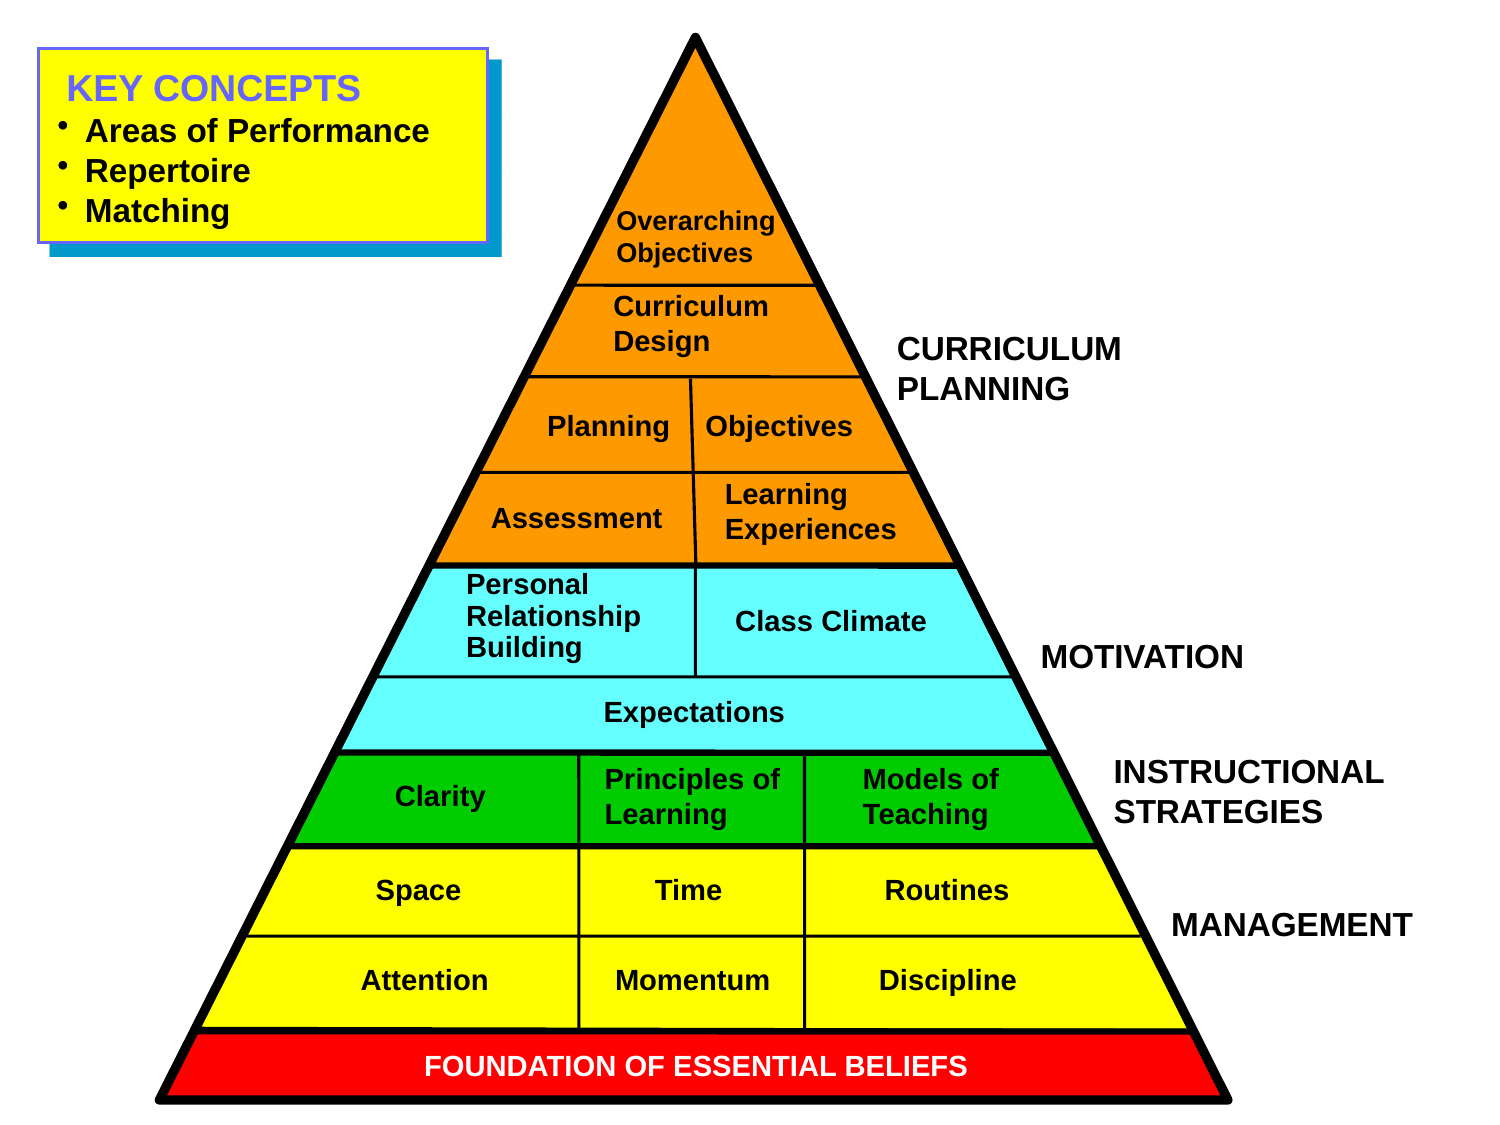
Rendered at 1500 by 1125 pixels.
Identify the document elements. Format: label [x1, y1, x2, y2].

text_box [38, 37, 1429, 1101]
